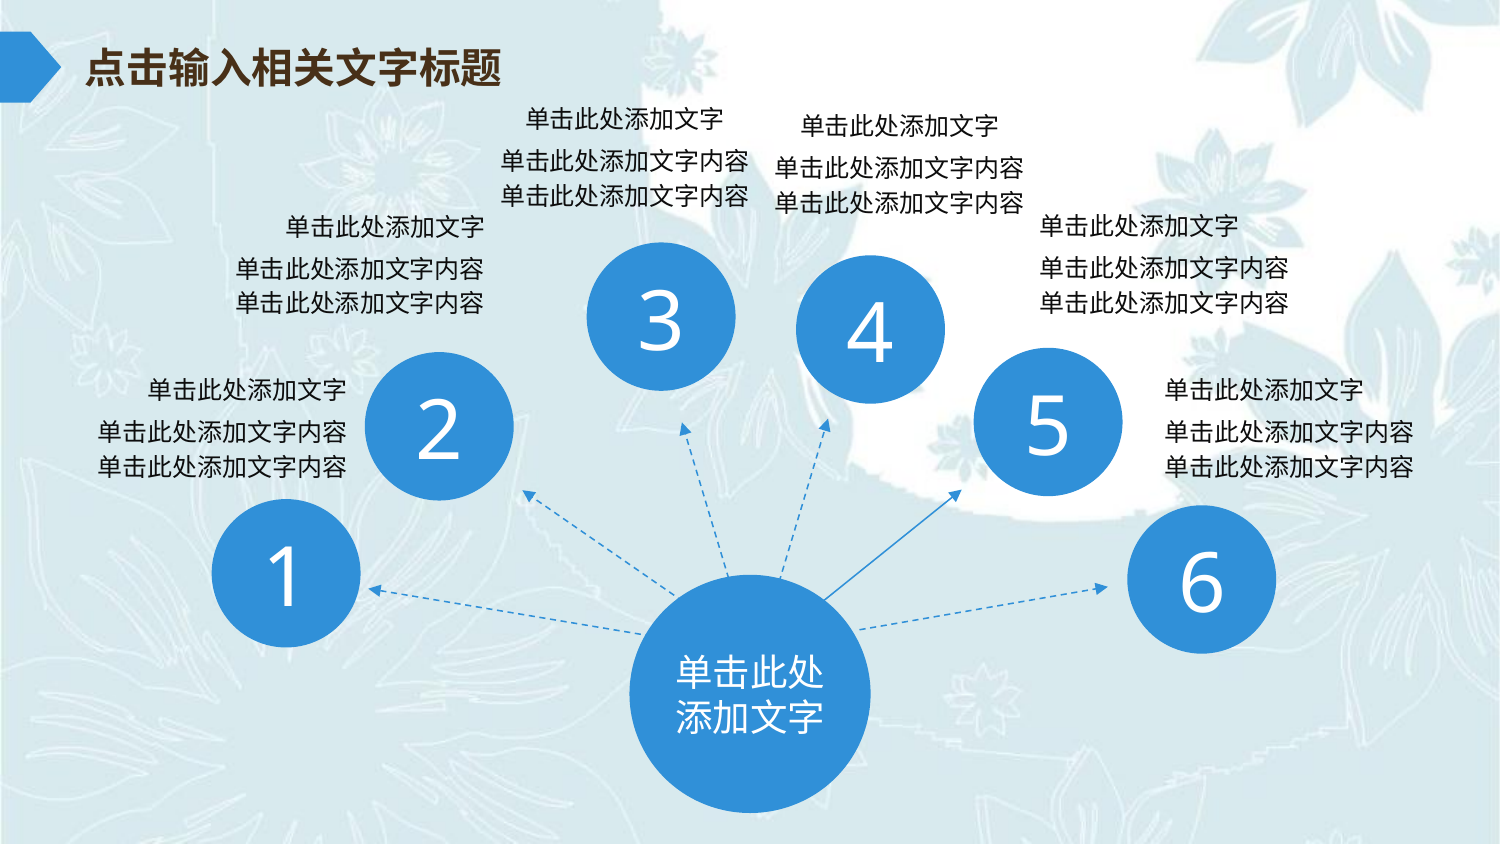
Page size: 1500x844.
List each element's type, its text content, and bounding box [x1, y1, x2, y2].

text_box [818, 418, 831, 433]
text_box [737, 102, 1063, 404]
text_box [37, 367, 363, 647]
text_box [368, 584, 387, 597]
text_box 单击此处 添加文字 [630, 575, 870, 813]
picture [0, 0, 1500, 844]
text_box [462, 95, 788, 391]
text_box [174, 203, 514, 500]
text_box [1127, 367, 1476, 654]
text_box [522, 490, 537, 503]
text_box [824, 489, 962, 600]
text_box [0, 29, 63, 105]
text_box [974, 202, 1351, 496]
text_box 点击输入相关文字标题 [70, 34, 518, 100]
text_box [1090, 582, 1108, 595]
text_box [679, 422, 692, 440]
